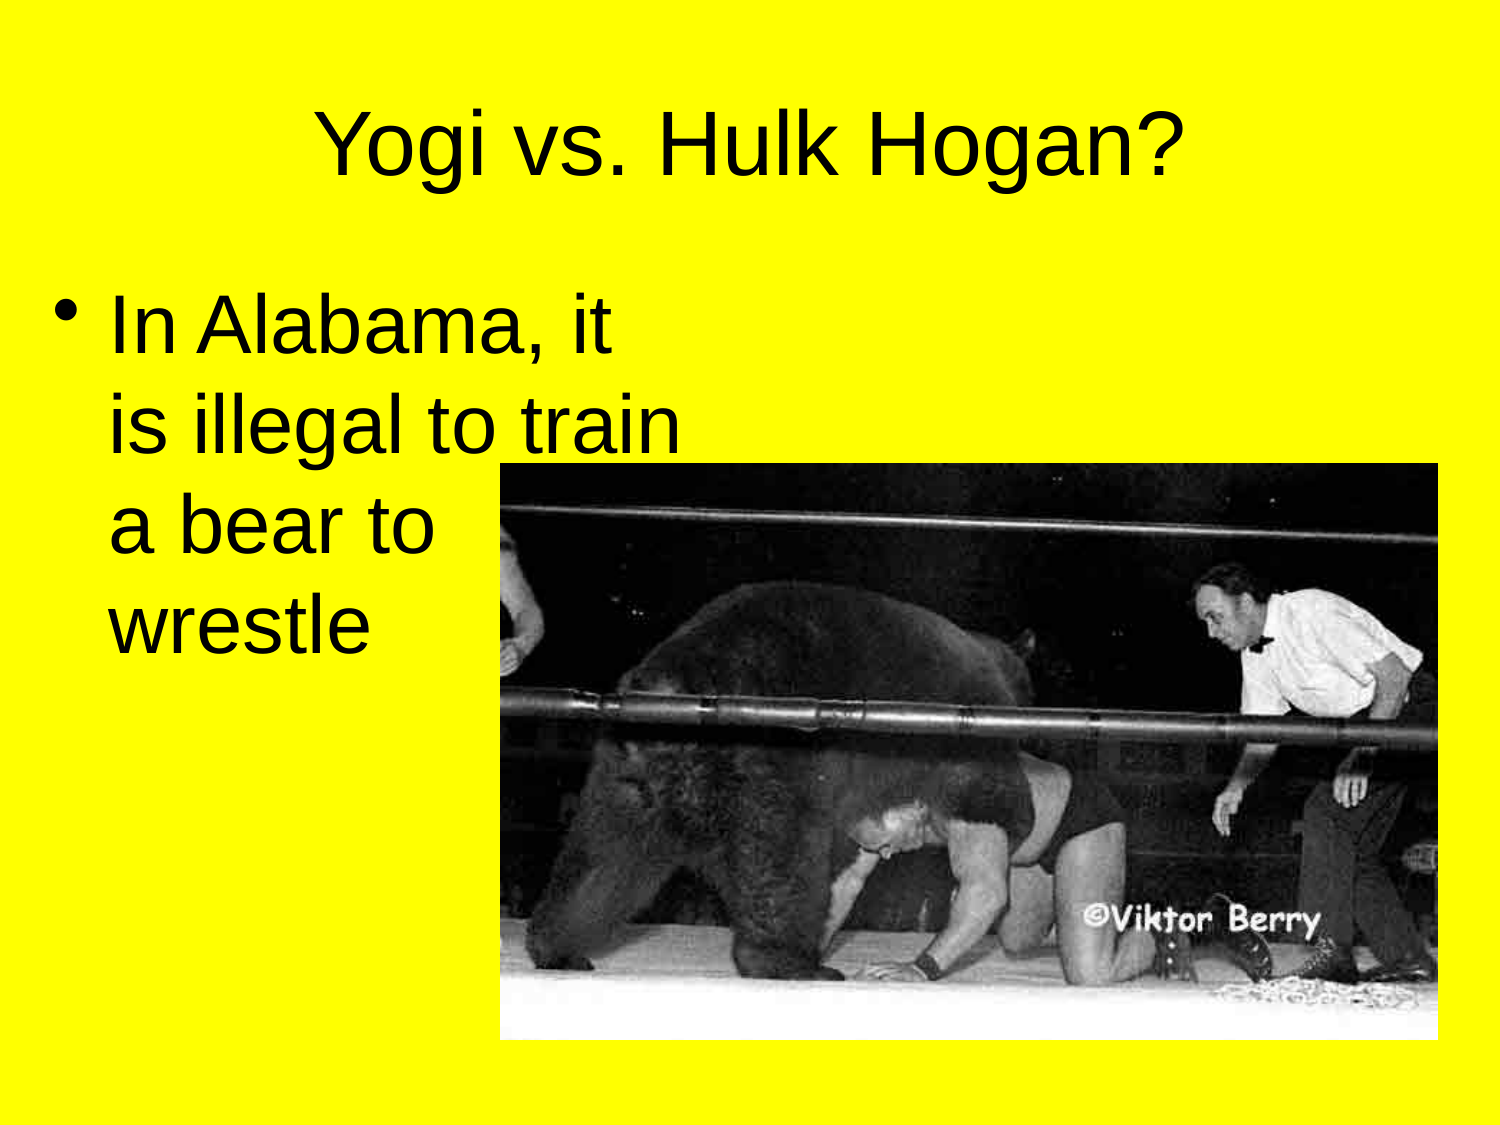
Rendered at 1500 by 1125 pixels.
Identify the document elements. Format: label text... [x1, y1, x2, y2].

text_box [499, 463, 1438, 1040]
list In Alabama, it is illegal to train a bear to wrestle [37, 262, 700, 1005]
title Yogi vs. Hulk Hogan? [75, 45, 1425, 233]
